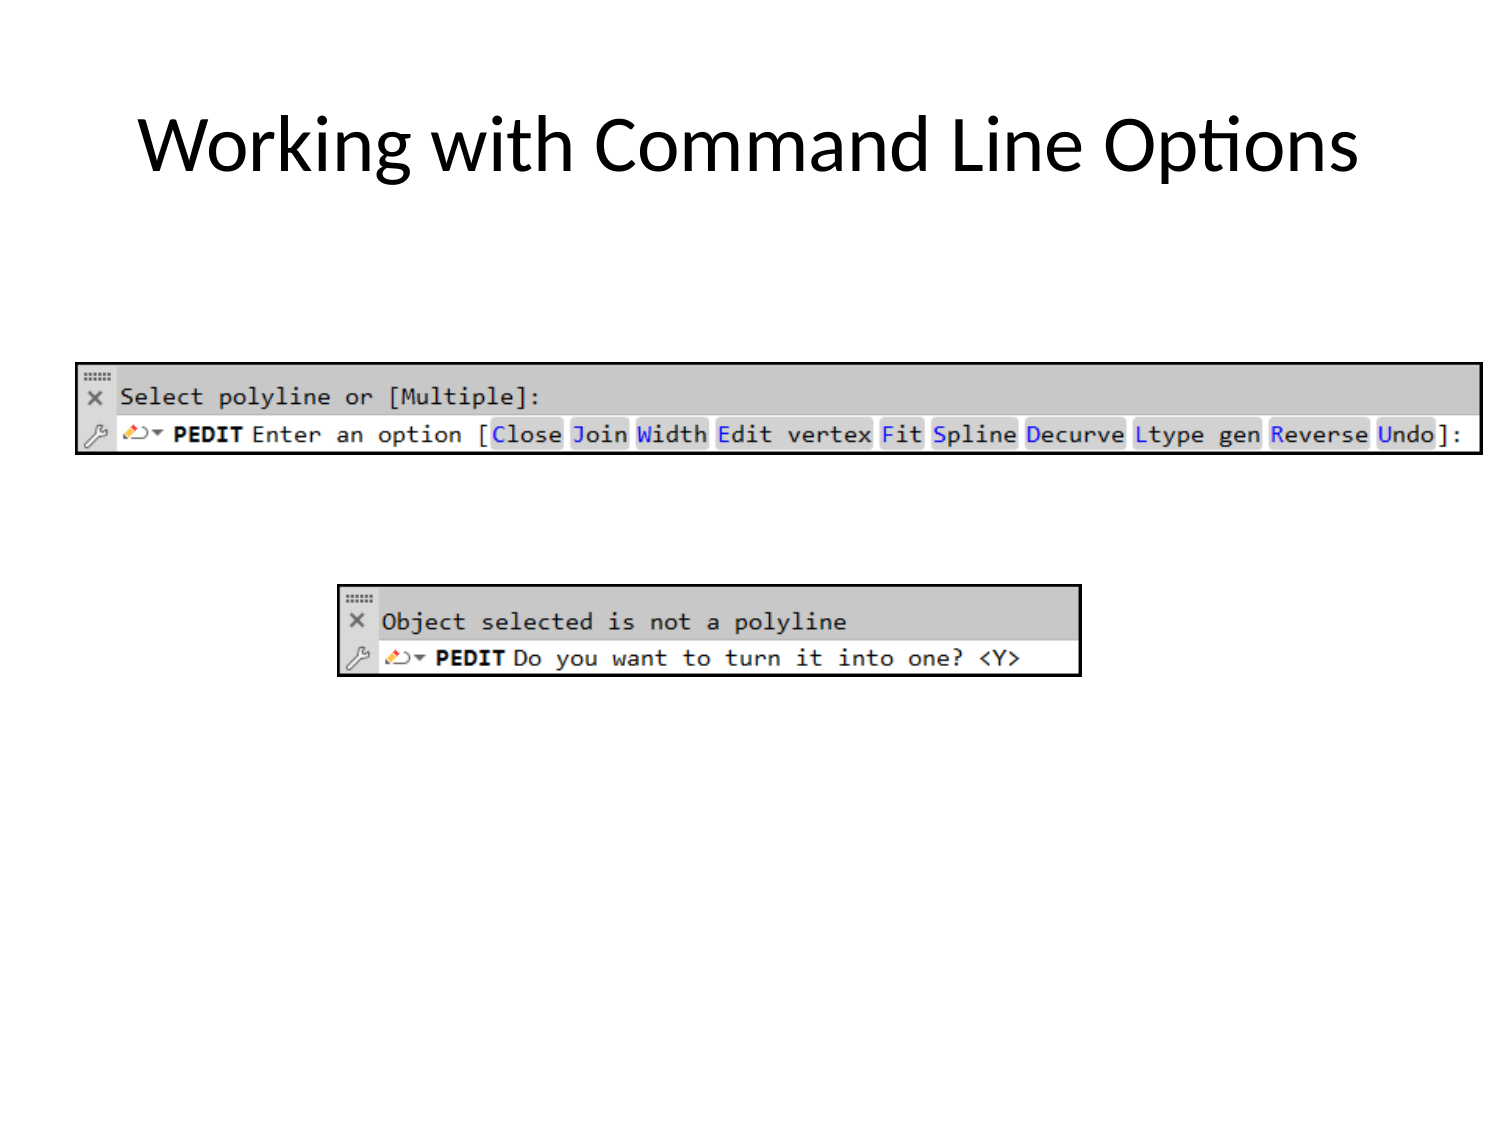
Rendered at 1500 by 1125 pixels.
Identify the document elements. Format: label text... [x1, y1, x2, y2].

title Working with Command Line Options [75, 45, 1425, 233]
picture [74, 362, 1483, 455]
picture [337, 584, 1082, 678]
